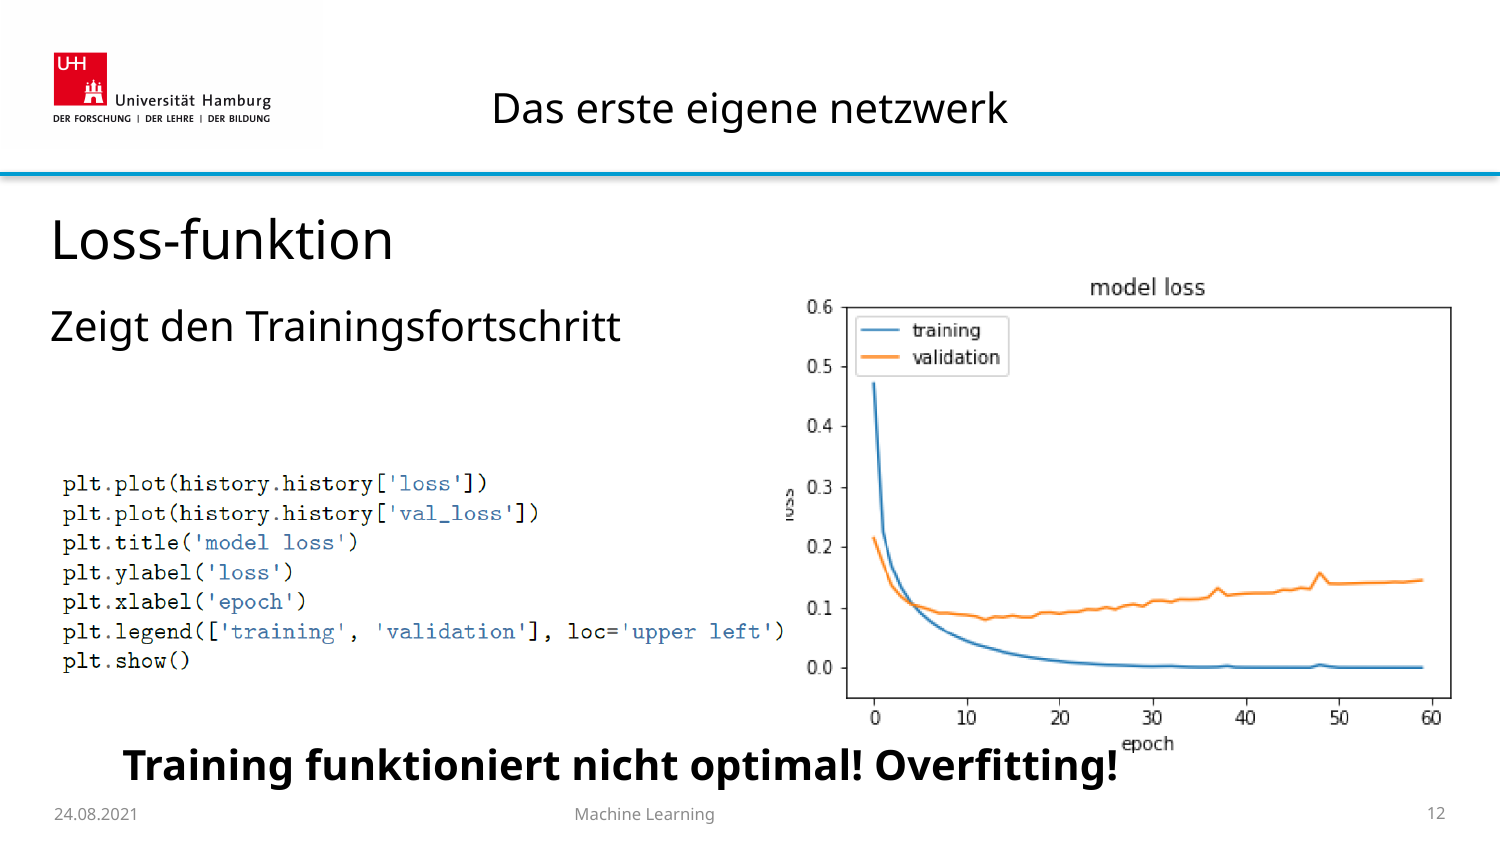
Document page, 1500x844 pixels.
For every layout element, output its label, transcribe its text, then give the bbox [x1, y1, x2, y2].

list Zeigt den Trainingsfortschritt [35, 291, 720, 375]
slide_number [54, 788, 210, 833]
title Das erste eigene netzwerk [275, 91, 1225, 122]
text_box Training funktioniert nicht optimal! Overfitting! [107, 731, 1134, 797]
list Loss-funktion [35, 197, 1406, 281]
picture [53, 269, 1461, 753]
footer Machine Learning [273, 797, 1016, 833]
picture [1, 0, 323, 149]
slide_number 12 [1361, 788, 1446, 833]
